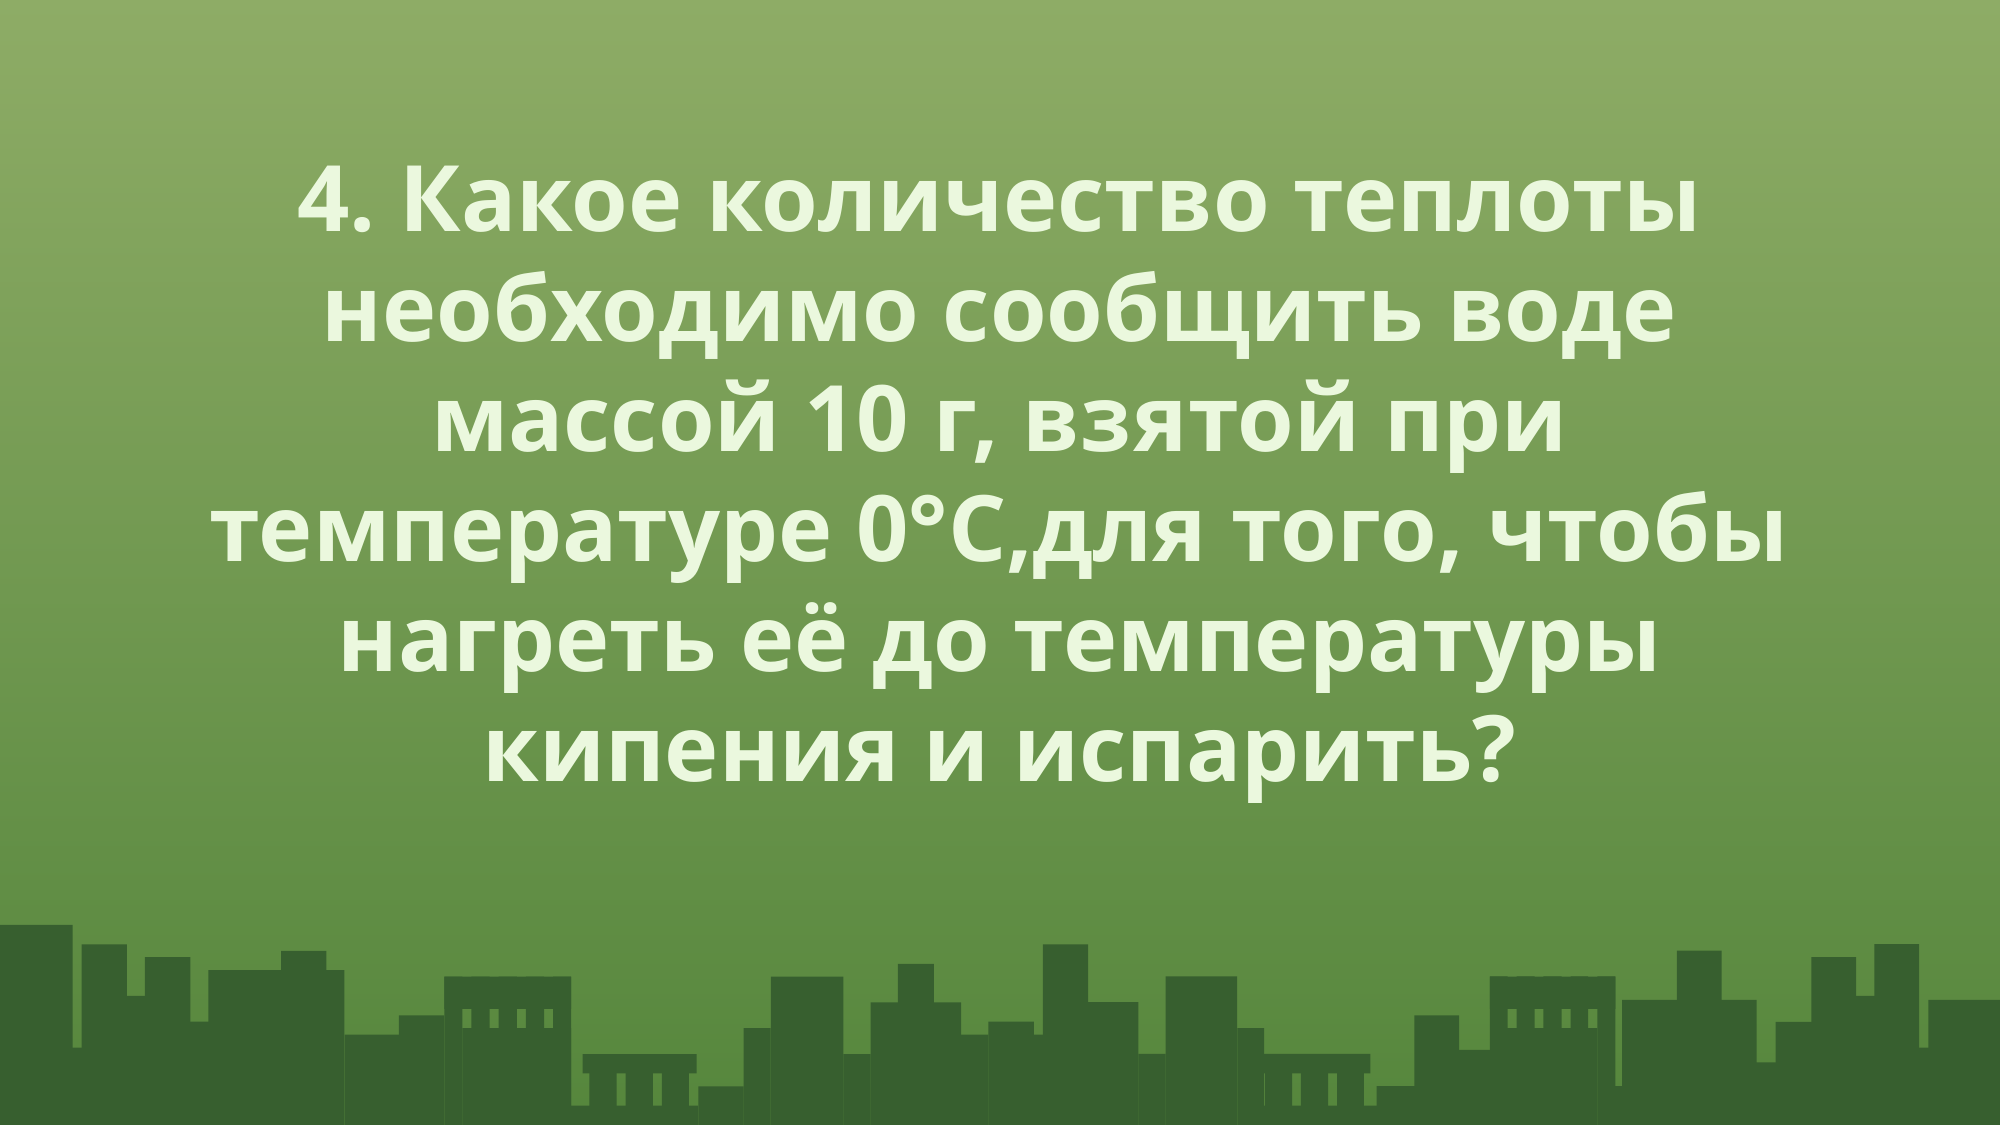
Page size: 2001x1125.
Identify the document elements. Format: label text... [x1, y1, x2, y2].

title 4. Какое количество теплоты необходимо сообщить воде массой 10 г, взятой при температуре 0°C,для того, чтобы нагреть её до температуры кипения и испарить? [150, 349, 1850, 591]
